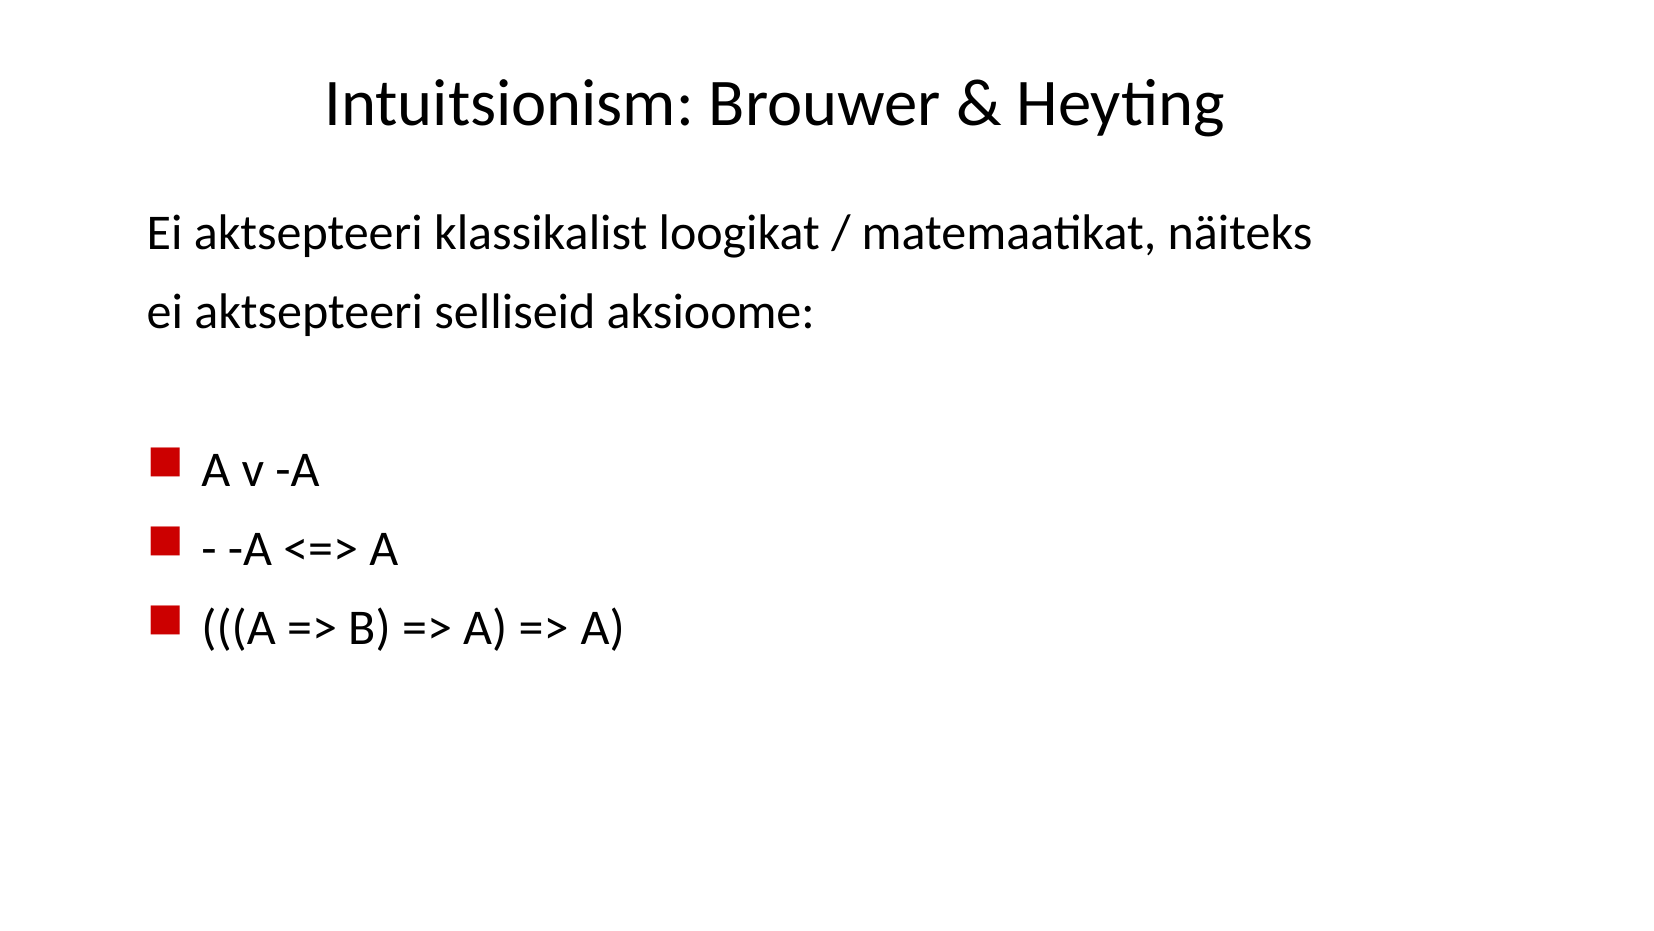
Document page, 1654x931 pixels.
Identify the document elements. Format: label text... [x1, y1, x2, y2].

list Ei aktsepteeri klassikalist loogikat / matemaatikat, näiteks ei aktsepteeri selliseid aksioome: A v -A - -A <=> A (((A => B) => A) => A) [131, 125, 1419, 931]
title Intuitsionism: Brouwer & Heyting [137, 0, 1413, 100]
